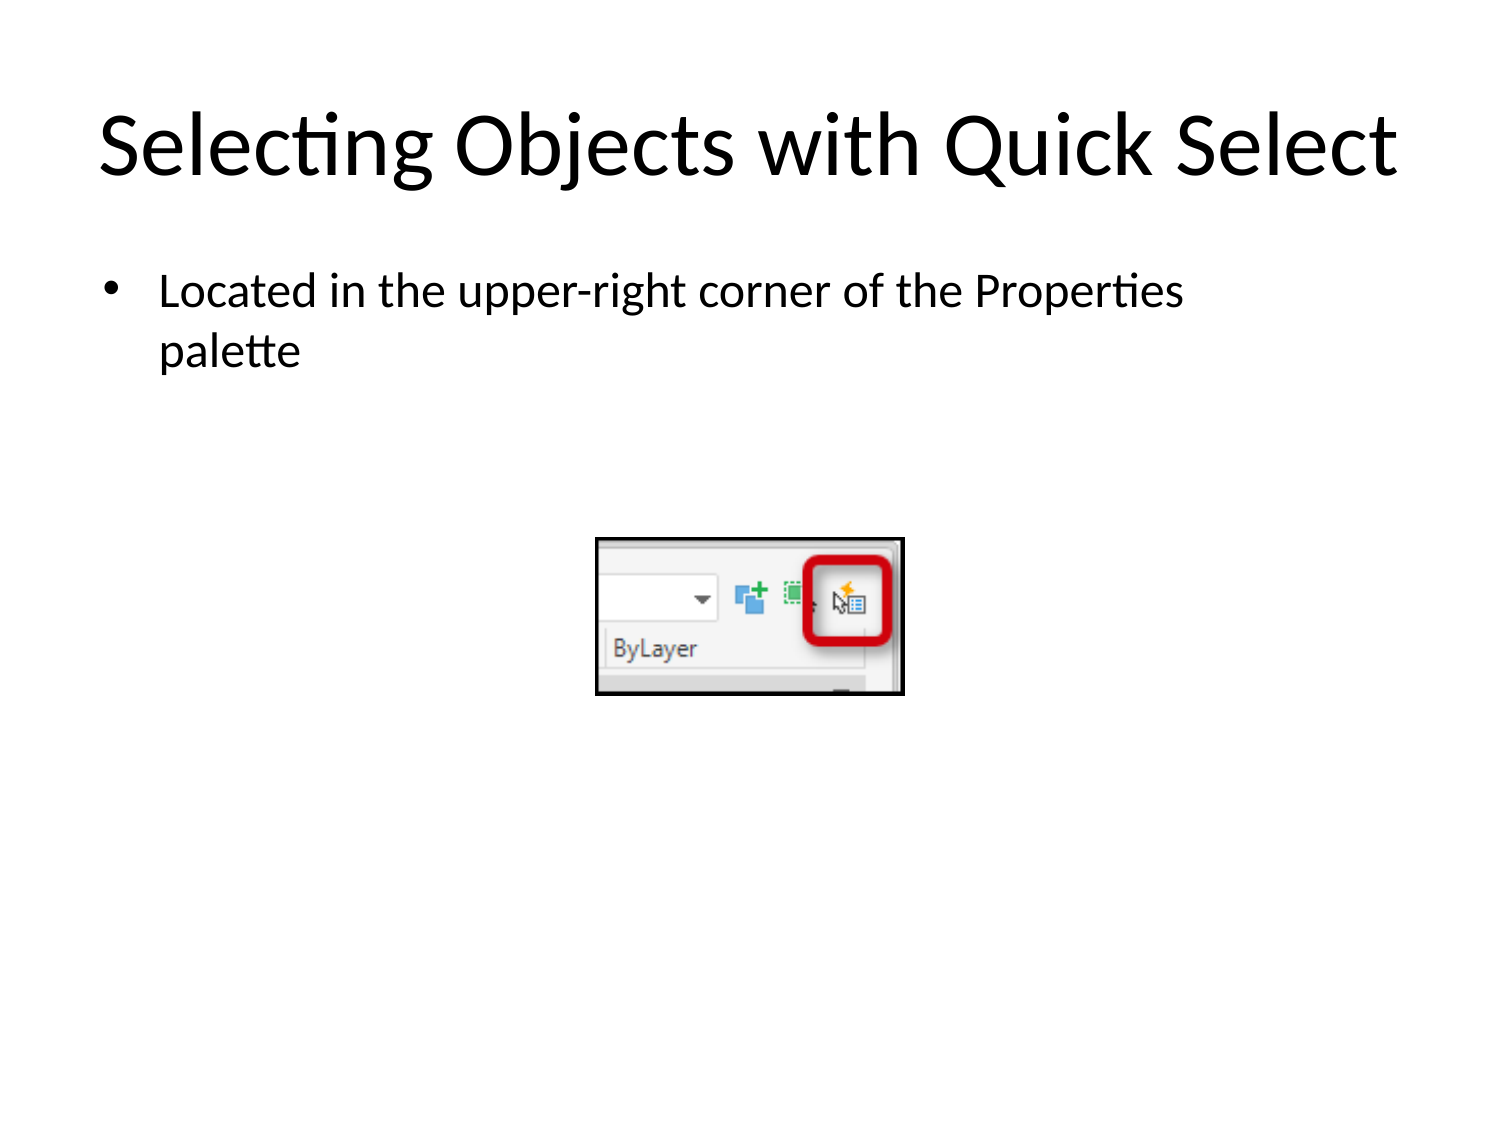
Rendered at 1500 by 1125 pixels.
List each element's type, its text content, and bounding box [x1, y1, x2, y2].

title Selecting Objects with Quick Select [75, 45, 1425, 233]
list Located in the upper-right corner of the Properties palette [87, 249, 1213, 950]
picture [595, 537, 905, 697]
